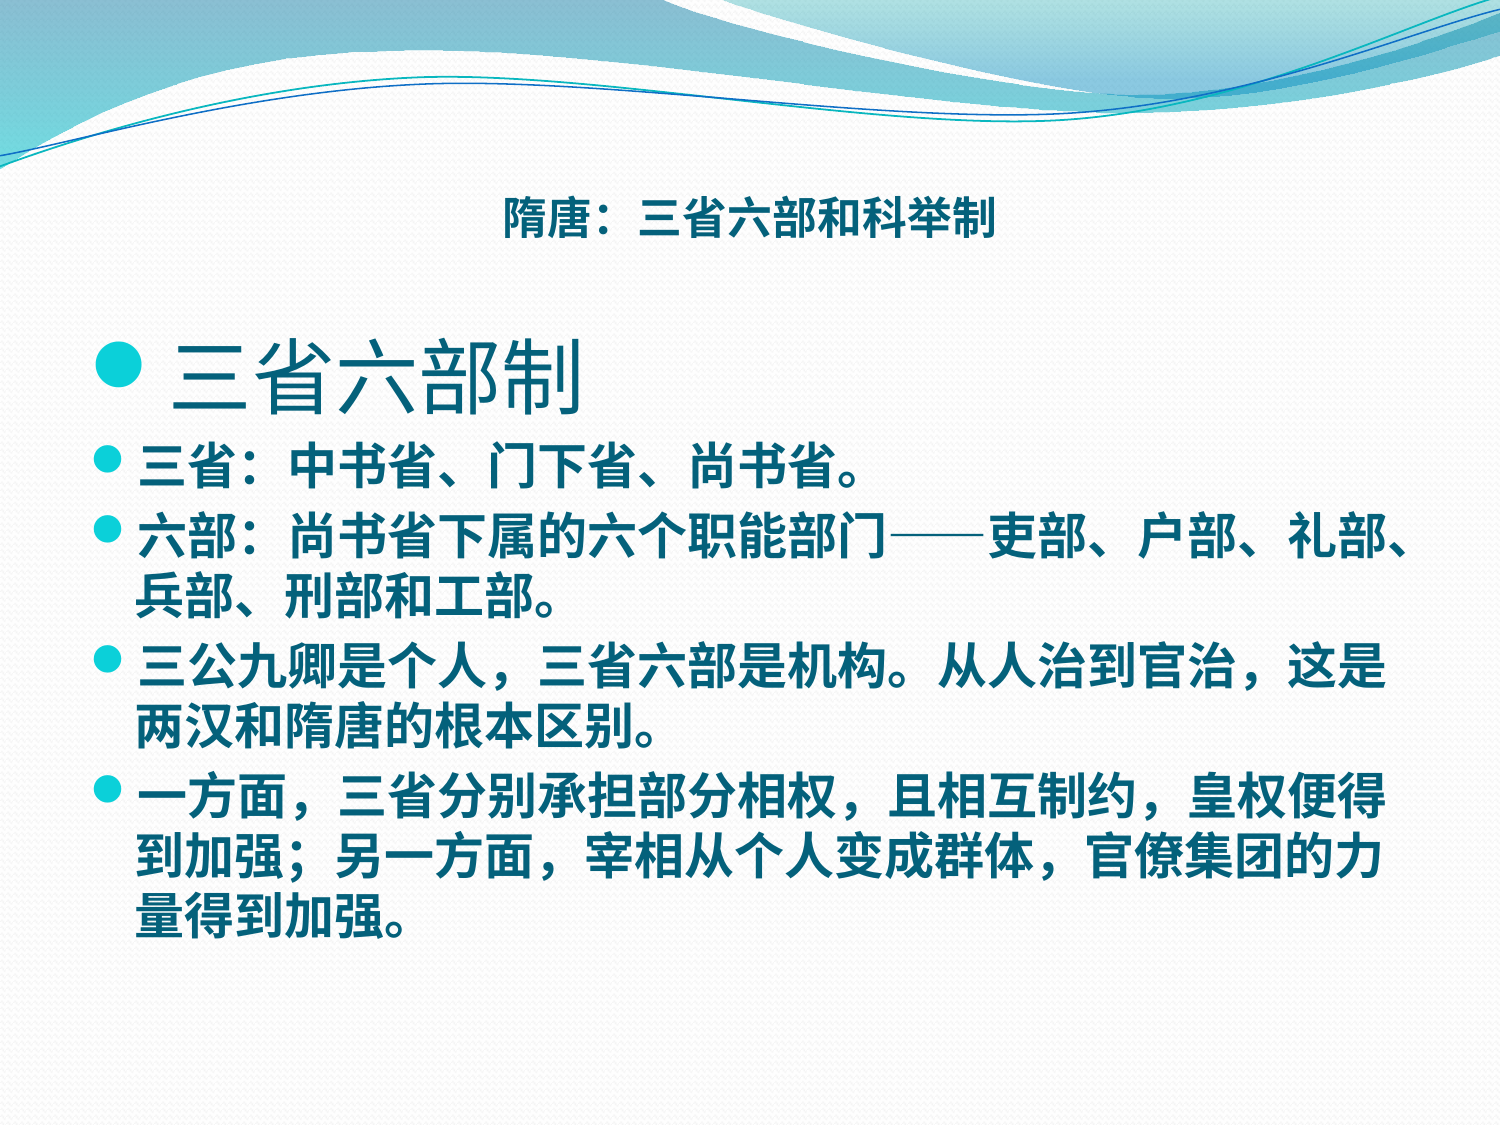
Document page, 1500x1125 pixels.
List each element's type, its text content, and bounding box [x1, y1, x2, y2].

list 三省六部制 三省：中书省、门下省、尚书省。 六部：尚书省下属的六个职能部门——吏部、户部、礼部、兵部、刑部和工部。 三公九卿是个人，三省六部是机构。从人治到官治，这是两汉和隋唐的根本区别。 一方面，三省分别承担部分相权，且相互制约，皇权便得到加强；另一方面，宰相从个人变成群体，官僚集团的力量得到加强。 [75, 317, 1425, 1038]
title 隋唐：三省六部和科举制 [75, 115, 1425, 244]
